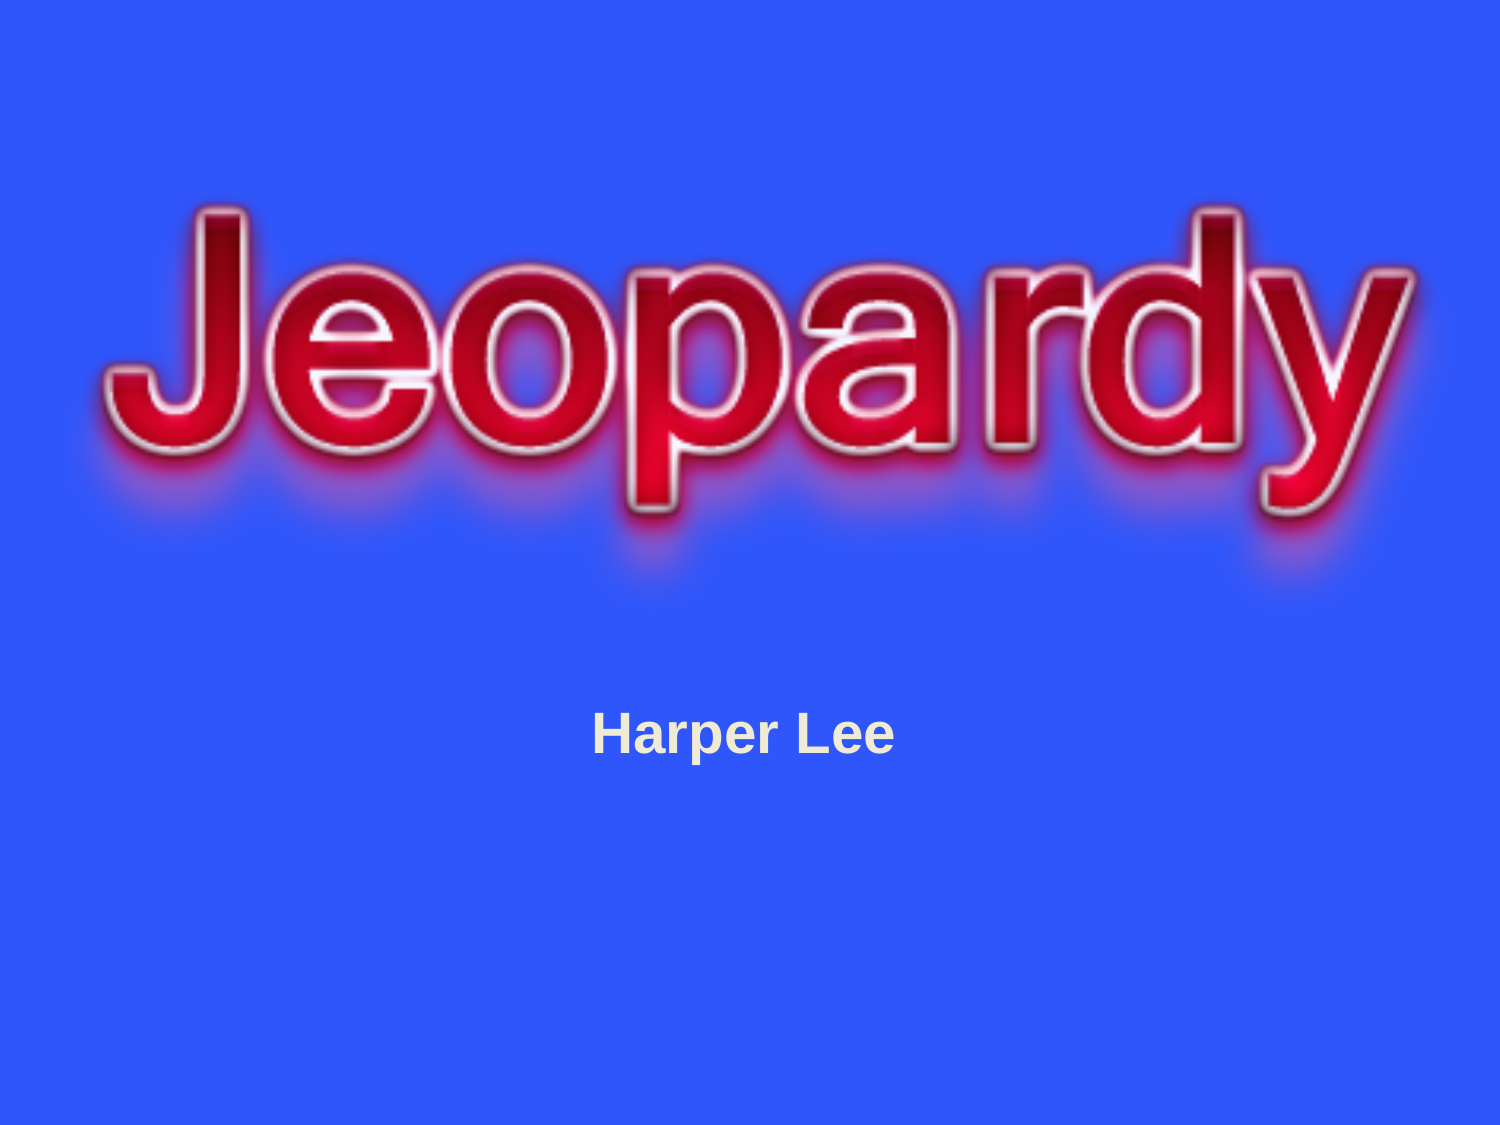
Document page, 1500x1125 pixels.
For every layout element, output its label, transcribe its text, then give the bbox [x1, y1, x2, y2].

text_box Harper Lee [162, 687, 1325, 773]
picture [0, 27, 1500, 663]
